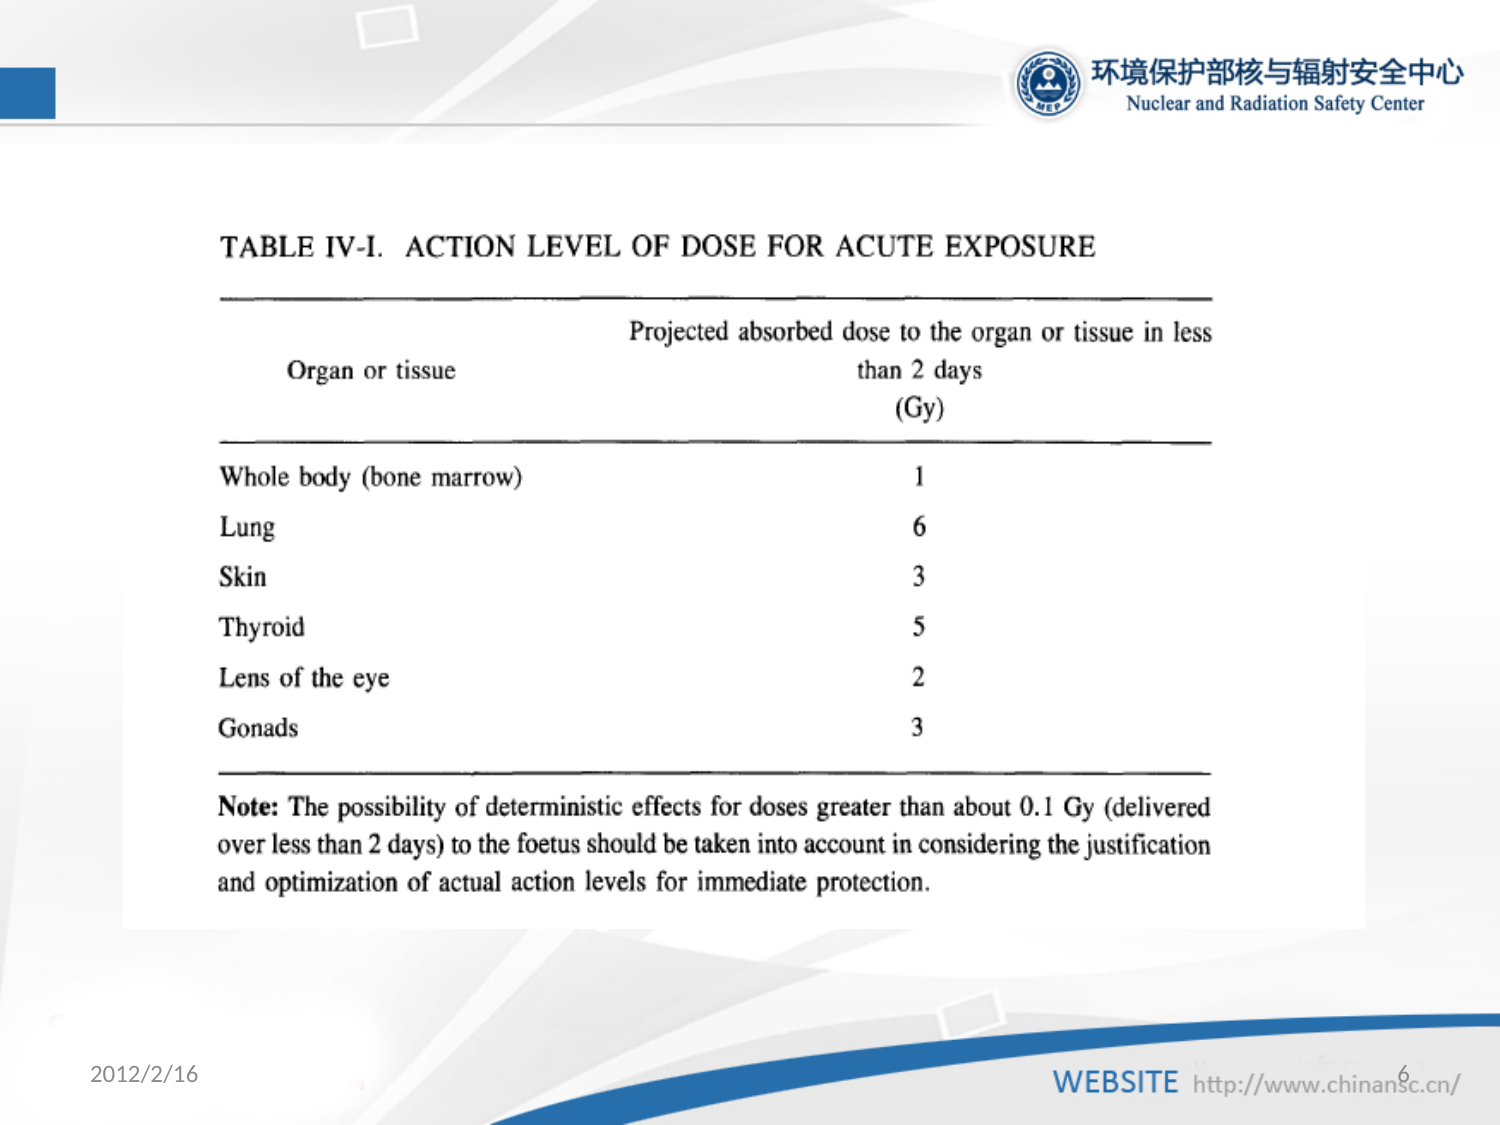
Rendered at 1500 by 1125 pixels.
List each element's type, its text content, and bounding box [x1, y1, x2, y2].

slide_number 6 [1074, 1042, 1425, 1103]
picture [0, 0, 1500, 1125]
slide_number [75, 1042, 425, 1103]
